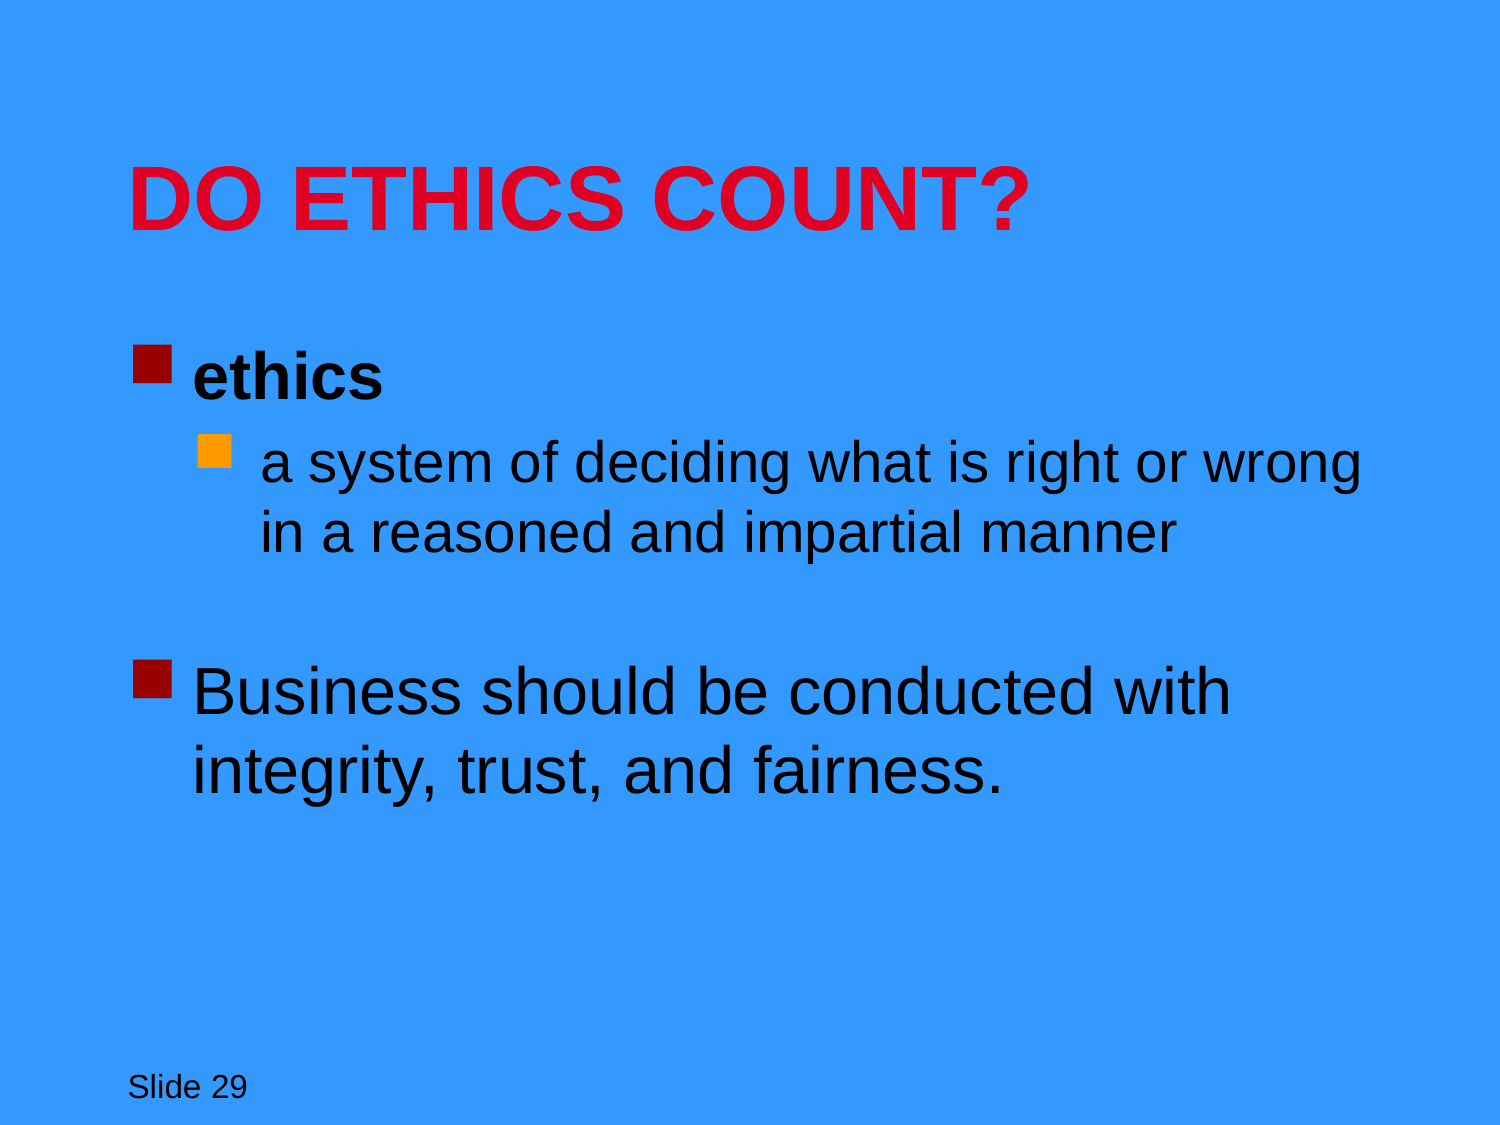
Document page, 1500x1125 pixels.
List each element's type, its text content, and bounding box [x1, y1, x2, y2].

list ethics a system of deciding what is right or wrong in a reasoned and impartial manner Business should be conducted with integrity, trust, and fairness. [112, 324, 1388, 975]
title DO ETHICS COUNT? [112, 99, 1388, 288]
slide_number Slide 29 [112, 1037, 425, 1113]
